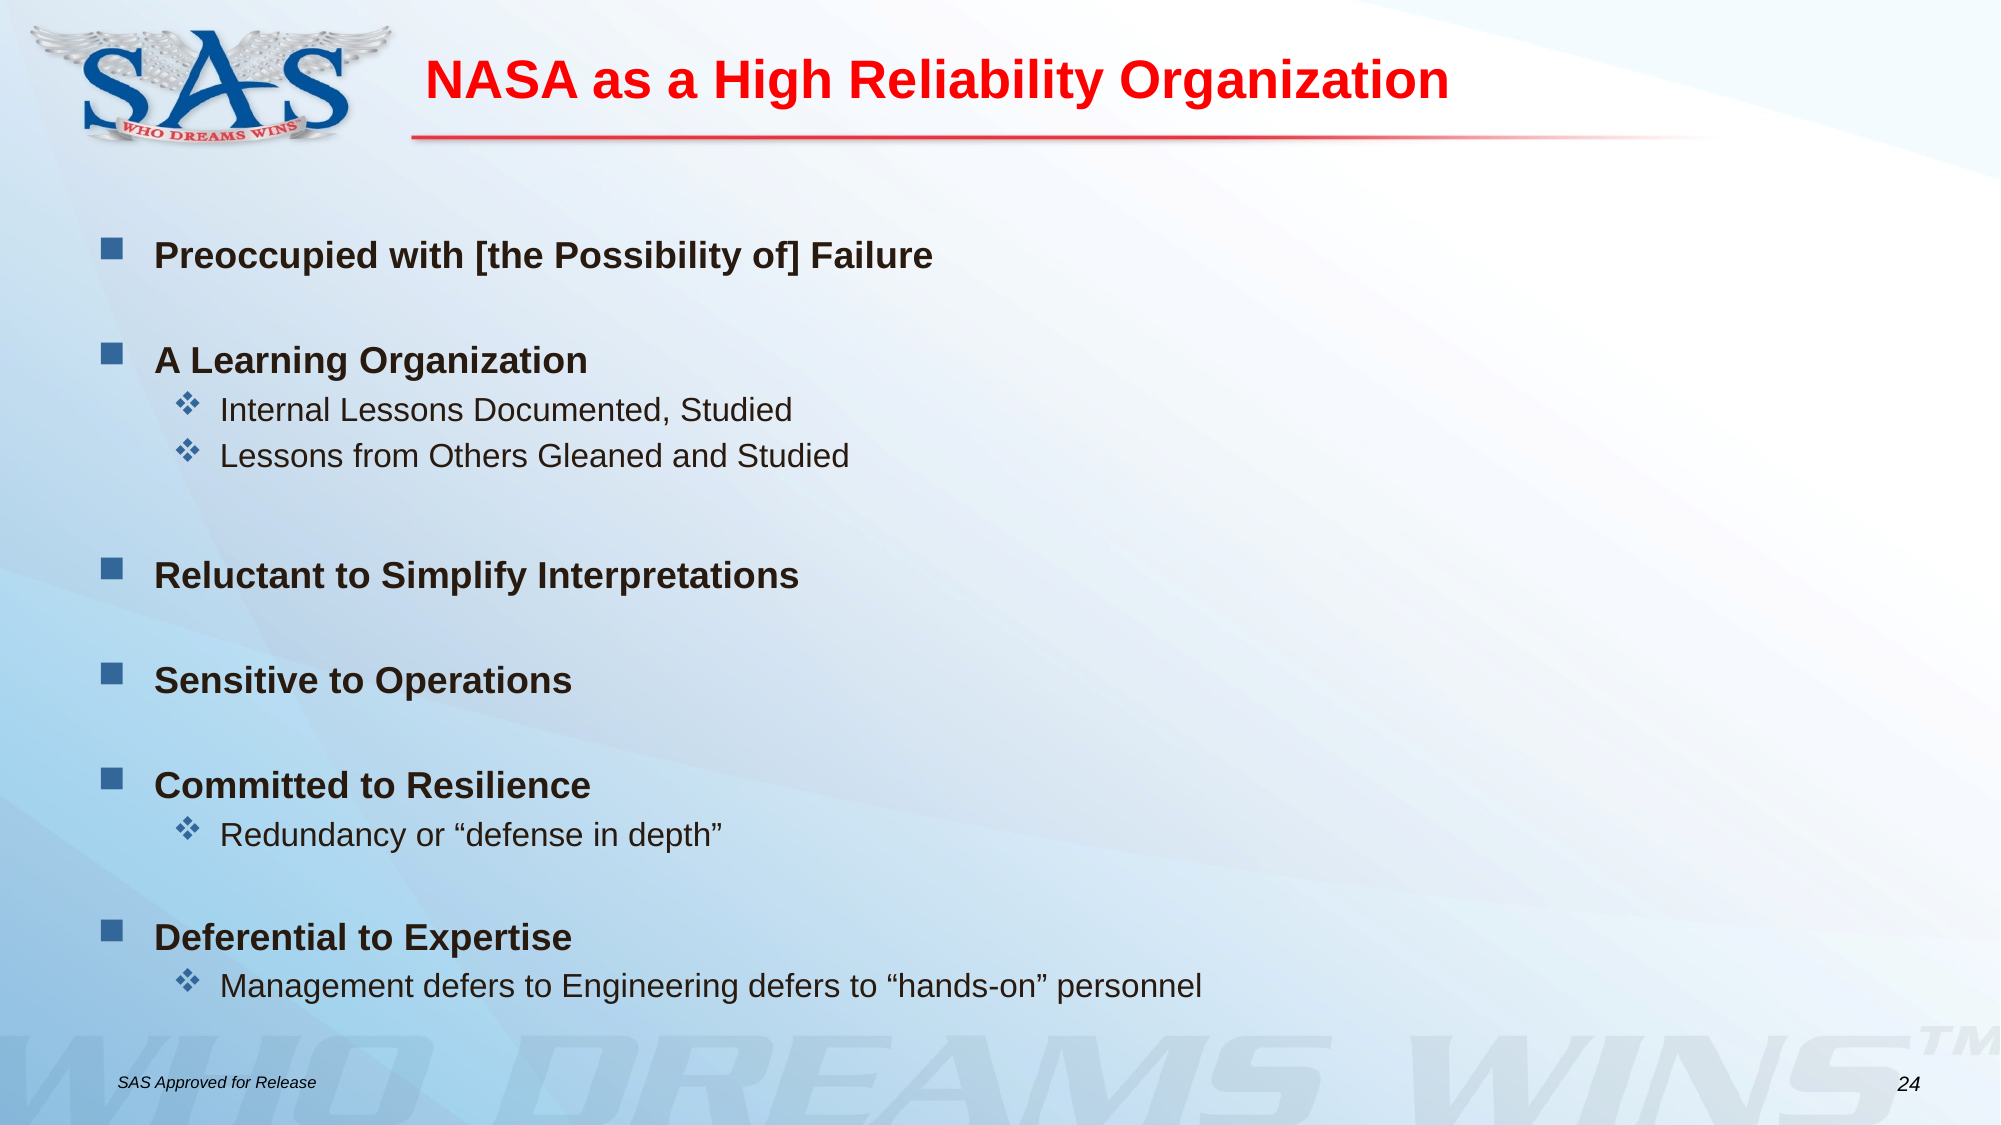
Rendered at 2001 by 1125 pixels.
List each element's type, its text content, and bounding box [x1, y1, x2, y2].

list Preoccupied with [the Possibility of] Failure A Learning Organization Internal Lessons Documented, Studied Lessons from Others Gleaned and Studied Reluctant to Simplify Interpretations Sensitive to Operations Committed to Resilience Redundancy or “defense in depth” Deferential to Expertise Management defers to Engineering defers to “hands-on” personnel [82, 223, 1940, 1041]
slide_number 24 [1799, 1062, 1936, 1100]
picture [0, 0, 2000, 1125]
title NASA as a High Reliability Organization [410, 24, 1939, 139]
